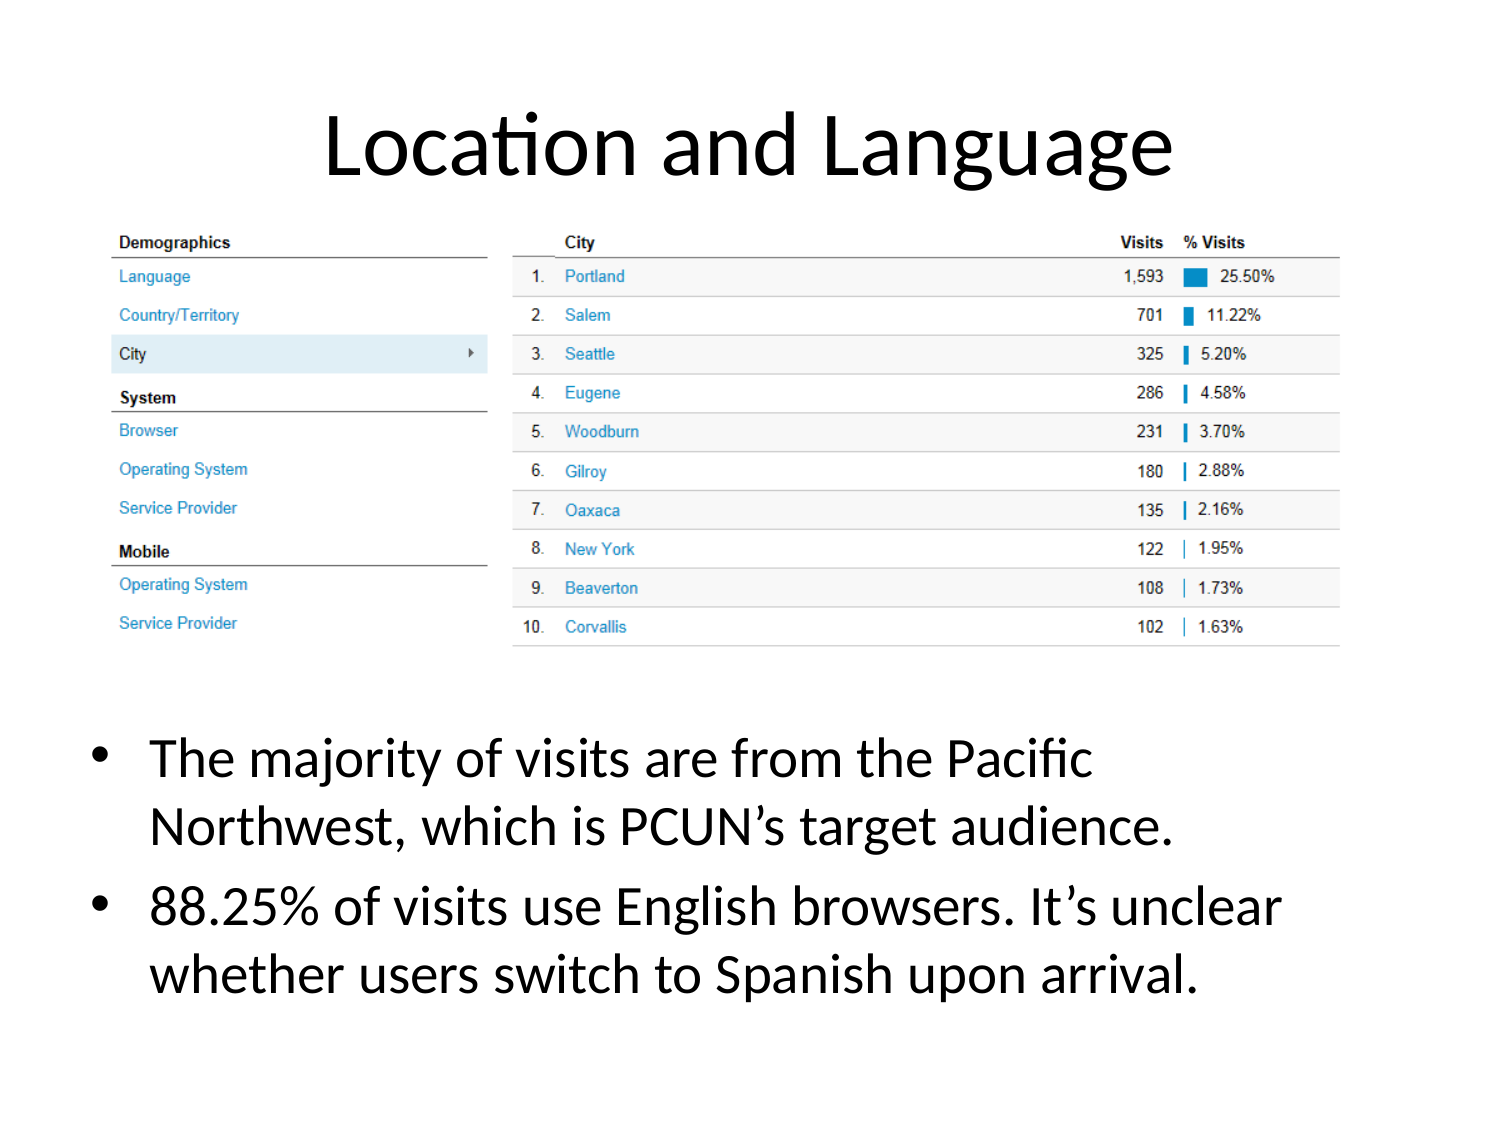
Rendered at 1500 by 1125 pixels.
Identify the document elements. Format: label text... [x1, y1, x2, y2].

picture [99, 212, 1376, 649]
title Location and Language [75, 45, 1425, 233]
list The majority of visits are from the Pacific Northwest, which is PCUN’s target audience. 88.25% of visits use English browsers. It’s unclear whether users switch to Spanish upon arrival. [75, 712, 1313, 1018]
